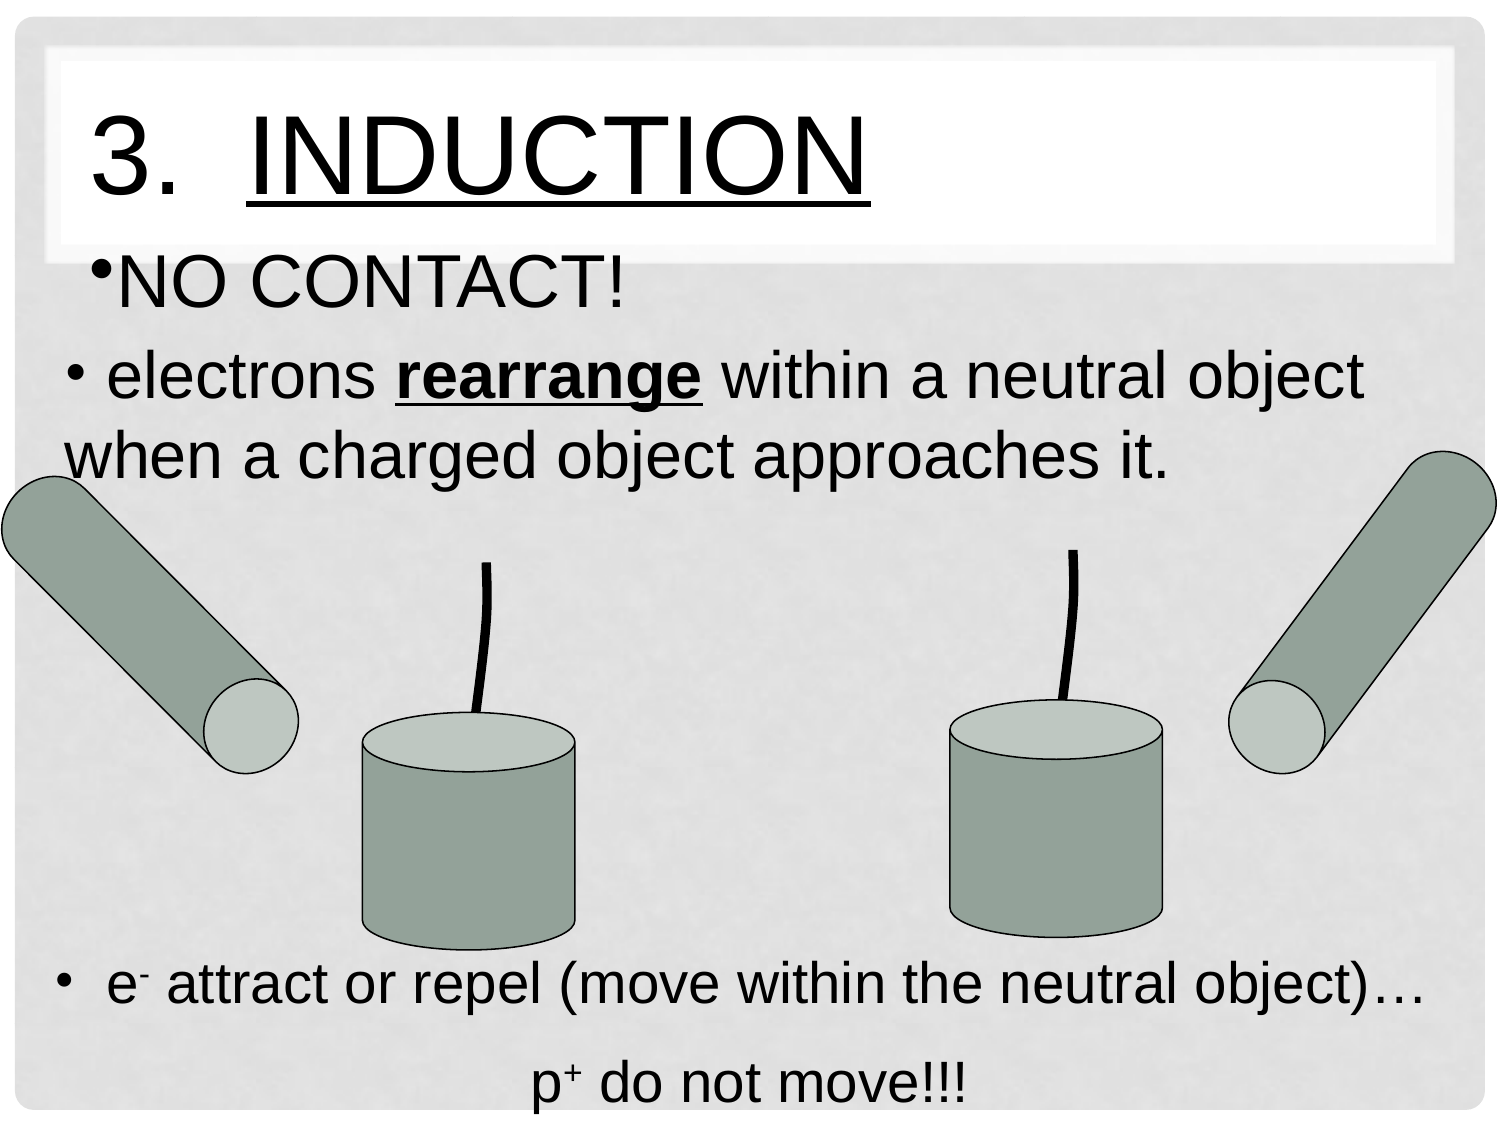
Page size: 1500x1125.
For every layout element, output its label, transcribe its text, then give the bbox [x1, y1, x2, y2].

text_box [1062, 549, 1074, 700]
text_box [1, 476, 299, 774]
text_box 3. INDUCTION [74, 74, 1413, 225]
text_box e- attract or repel (move within the neutral object)… p+ do not move!!! [0, 937, 1500, 1122]
text_box [475, 562, 488, 713]
text_box NO CONTACT! [75, 224, 1463, 324]
text_box electrons rearrange within a neutral object when a charged object approaches it. [49, 324, 1463, 500]
text_box [949, 699, 1163, 938]
text_box [1228, 451, 1497, 774]
text_box [362, 712, 575, 950]
